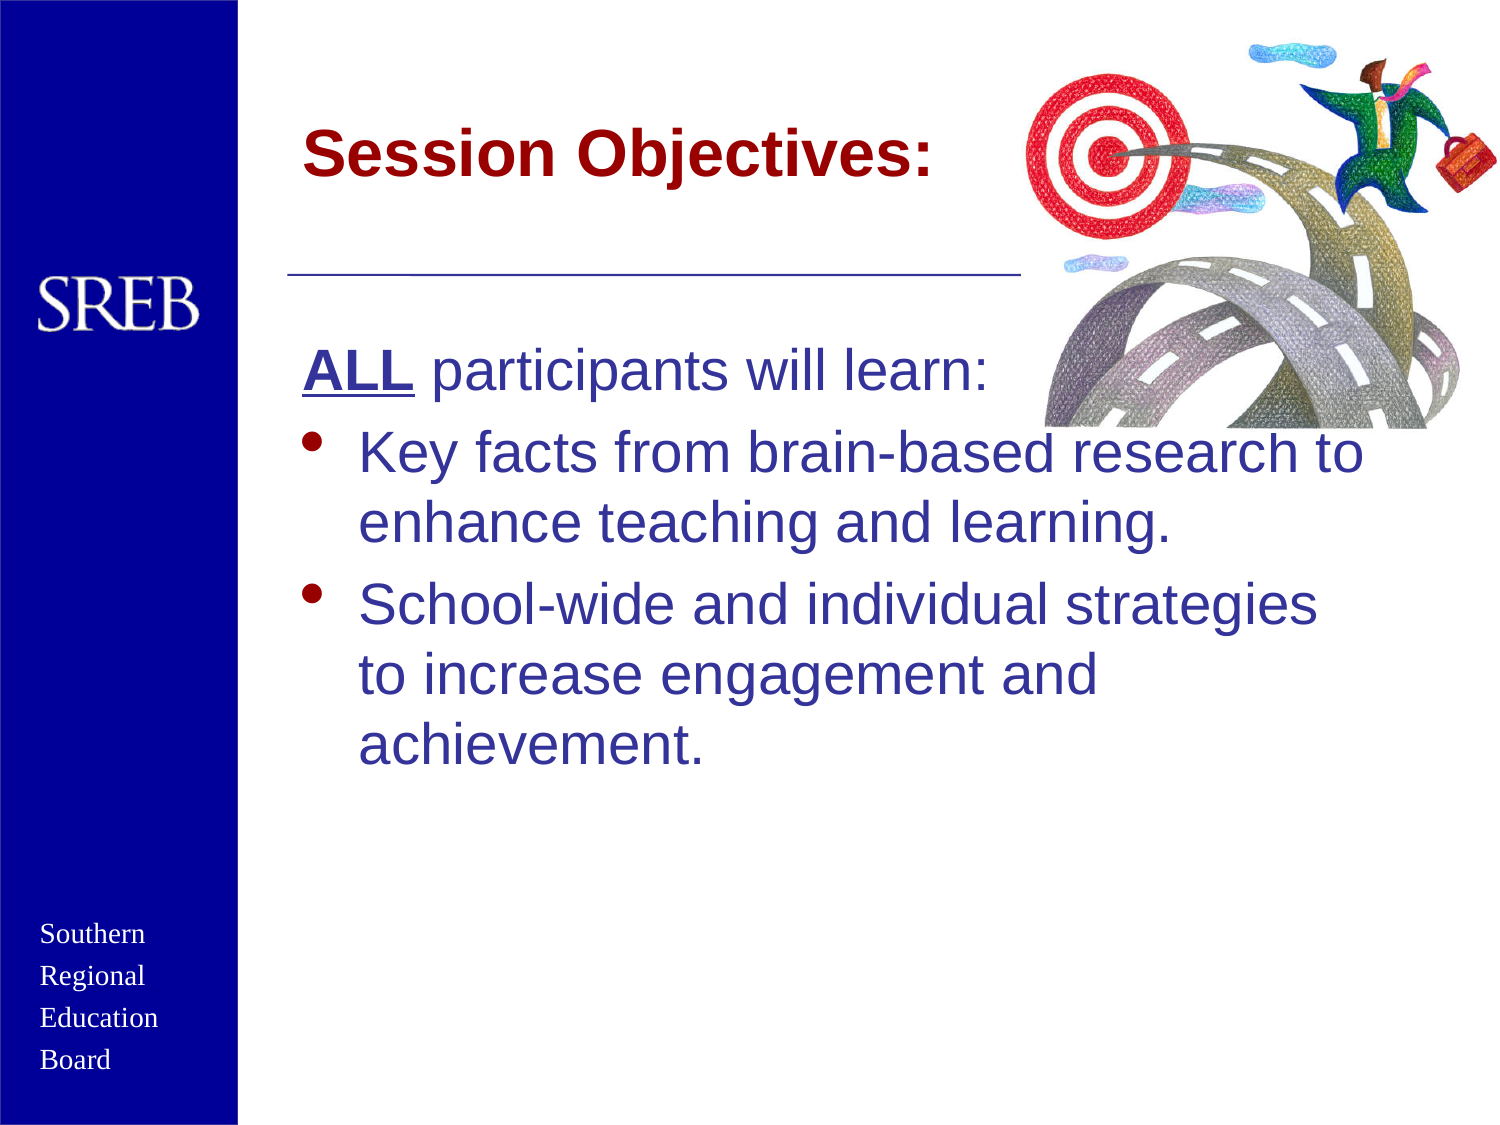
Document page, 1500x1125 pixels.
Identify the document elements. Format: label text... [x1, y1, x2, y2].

title Session Objectives: [287, 74, 1015, 226]
list ALL participants will learn: Key facts from brain-based research to enhance teaching and learning. School-wide and individual strategies to increase engagement and achievement. [287, 324, 1401, 1068]
picture [37, 274, 200, 332]
picture [1020, 37, 1500, 433]
